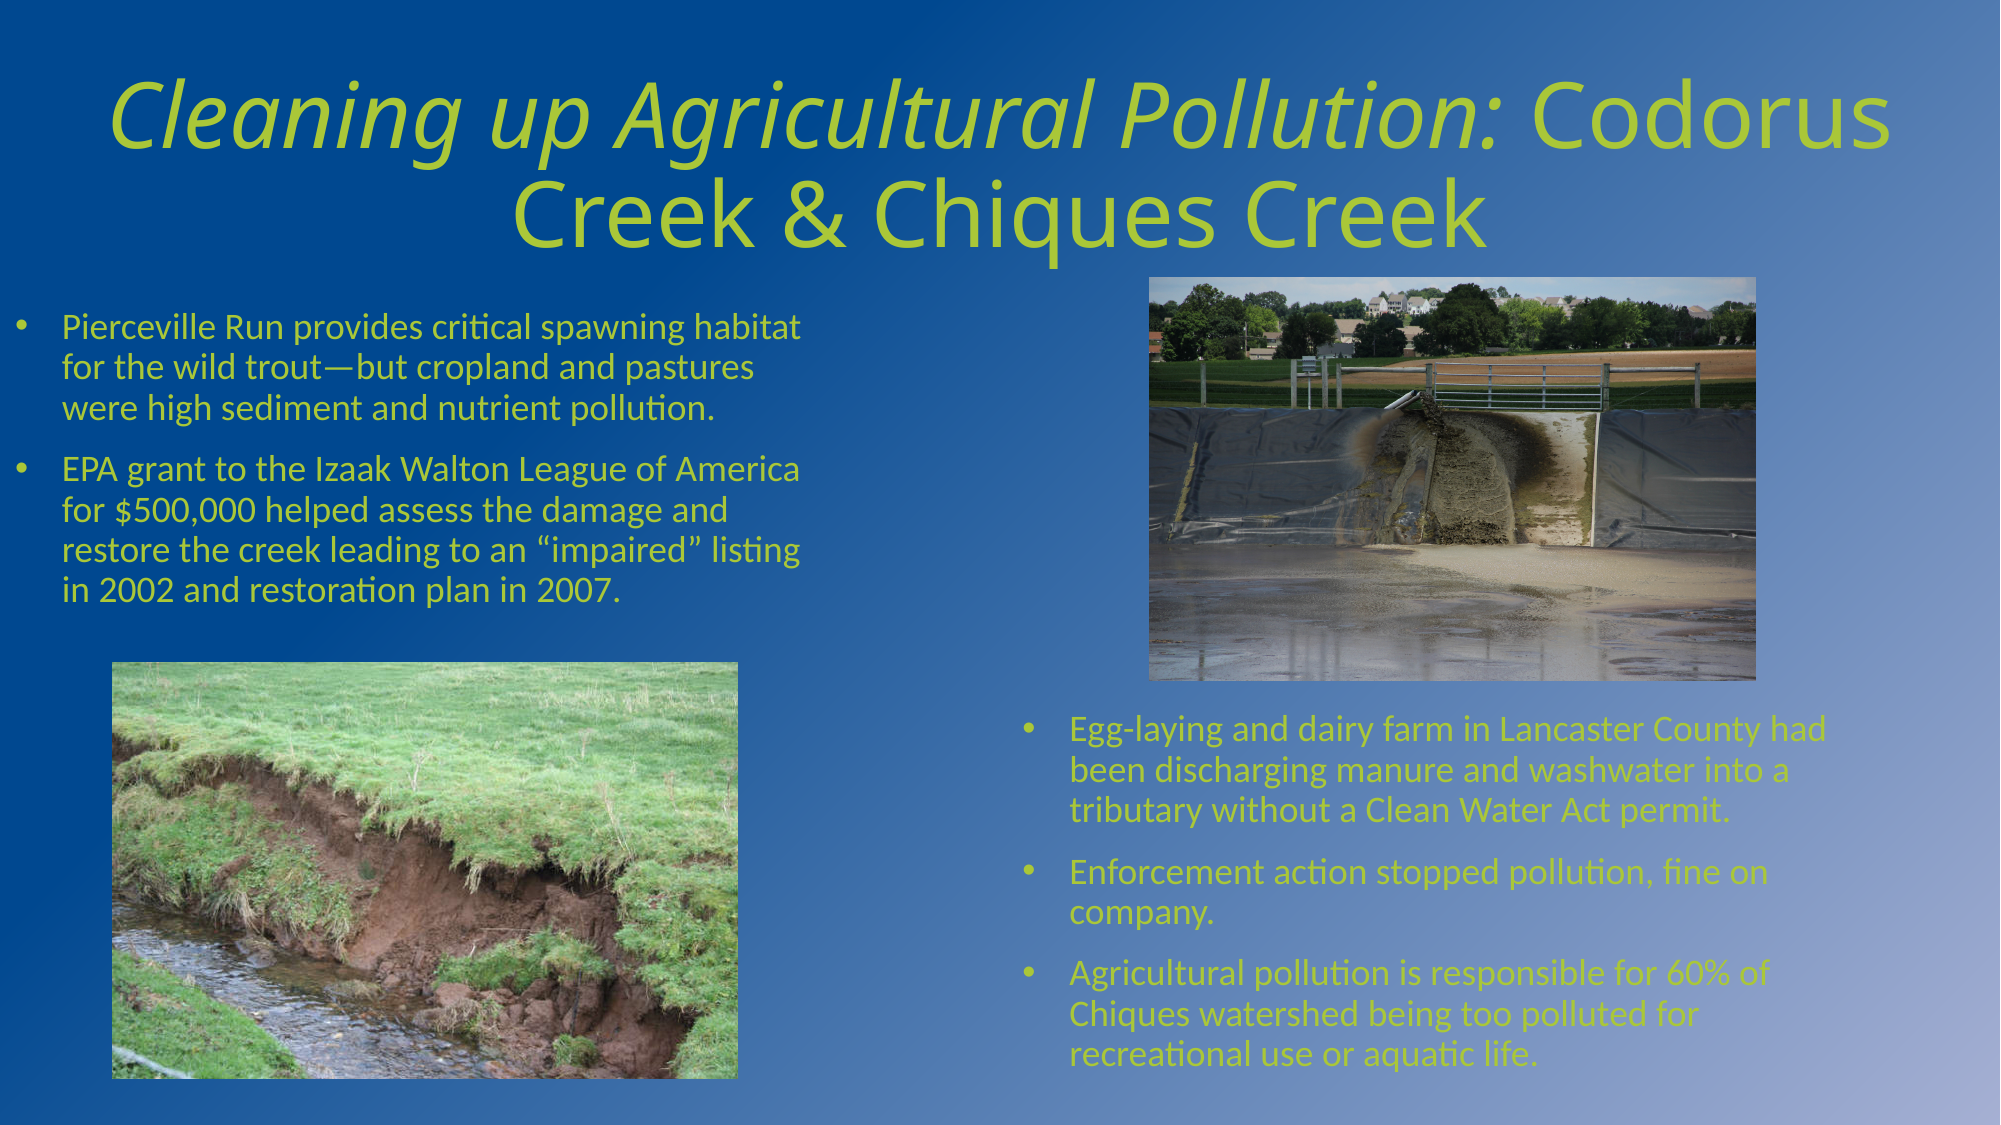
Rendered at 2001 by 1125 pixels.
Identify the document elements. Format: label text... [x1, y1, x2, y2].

picture [1149, 277, 1756, 681]
list Pierceville Run provides critical spawning habitat for the wild trout—but cropland and pastures were high sediment and nutrient pollution. EPA grant to the Izaak Walton League of America for $500,000 helped assess the damage and restore the creek leading to an “impaired” listing in 2002 and restoration plan in 2007. [0, 299, 850, 663]
title Cleaning up Agricultural Pollution: Codorus Creek & Chiques Creek [0, 59, 2000, 278]
text_box Egg-laying and dairy farm in Lancaster County had been discharging manure and washwater into a tributary without a Clean Water Act permit. Enforcement action stopped pollution, fine on company. Agricultural pollution is responsible for 60% of Chiques watershed being too polluted for recreational use or aquatic life. [1007, 702, 1858, 1066]
text_box [150, 638, 1000, 1002]
picture [112, 662, 738, 1079]
